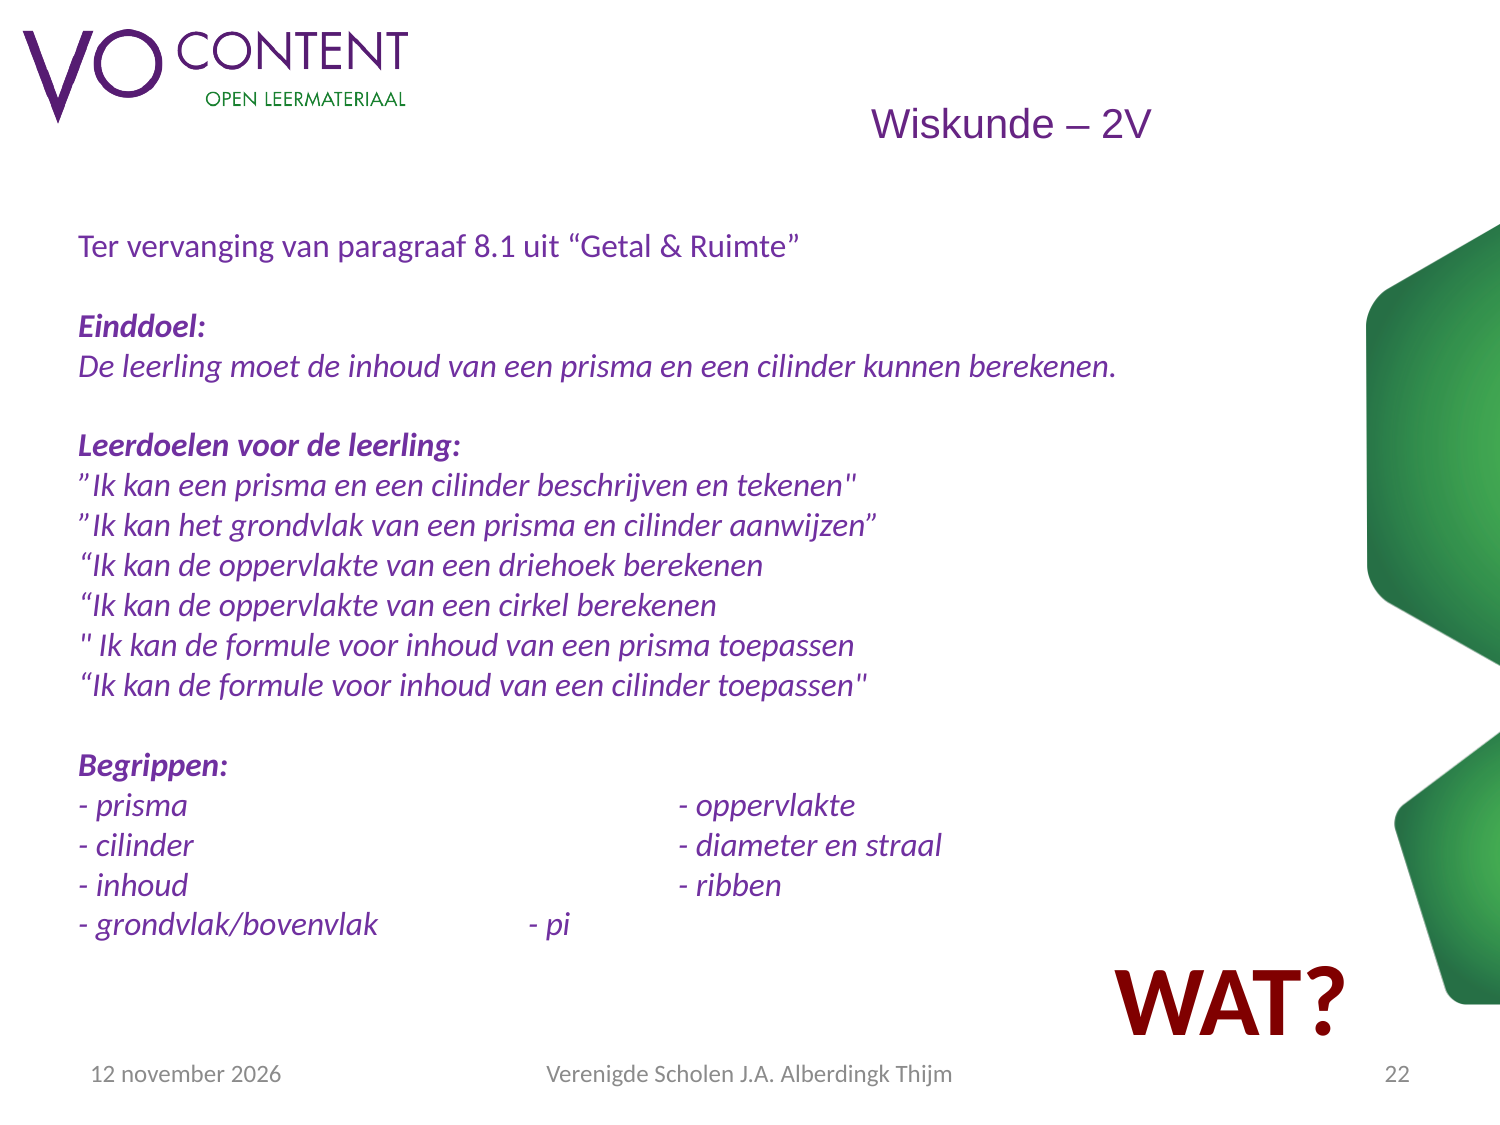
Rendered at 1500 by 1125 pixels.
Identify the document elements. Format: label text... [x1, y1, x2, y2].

text_box WAT? [1099, 927, 1394, 1063]
text_box Ter vervanging van paragraaf 8.1 uit “Getal & Ruimte” Einddoel: De leerling moet de inhoud van een prisma en een cilinder kunnen berekenen. Leerdoelen voor de leerling: ”Ik kan een prisma en een cilinder beschrijven en tekenen" ”Ik kan het grondvlak van een prisma en cilinder aanwijzen” “Ik kan de oppervlakte van een driehoek berekenen “Ik kan de oppervlakte van een cirkel berekenen " Ik kan de formule voor inhoud van een prisma toepassen “Ik kan de formule voor inhoud van een cilinder toepassen" Begrippen: - prisma - oppervlakte - cilinder - diameter en straal - inhoud - ribben - grondvlak/bovenvlak - pi [63, 216, 1229, 995]
slide_number 22 [1074, 1042, 1425, 1103]
picture [22, 29, 408, 124]
title Wiskunde – 2V [856, 84, 1294, 160]
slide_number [75, 1042, 425, 1103]
footer Verenigde Scholen J.A. Alberdingk Thijm [512, 1042, 988, 1103]
picture [1366, 222, 1500, 1005]
